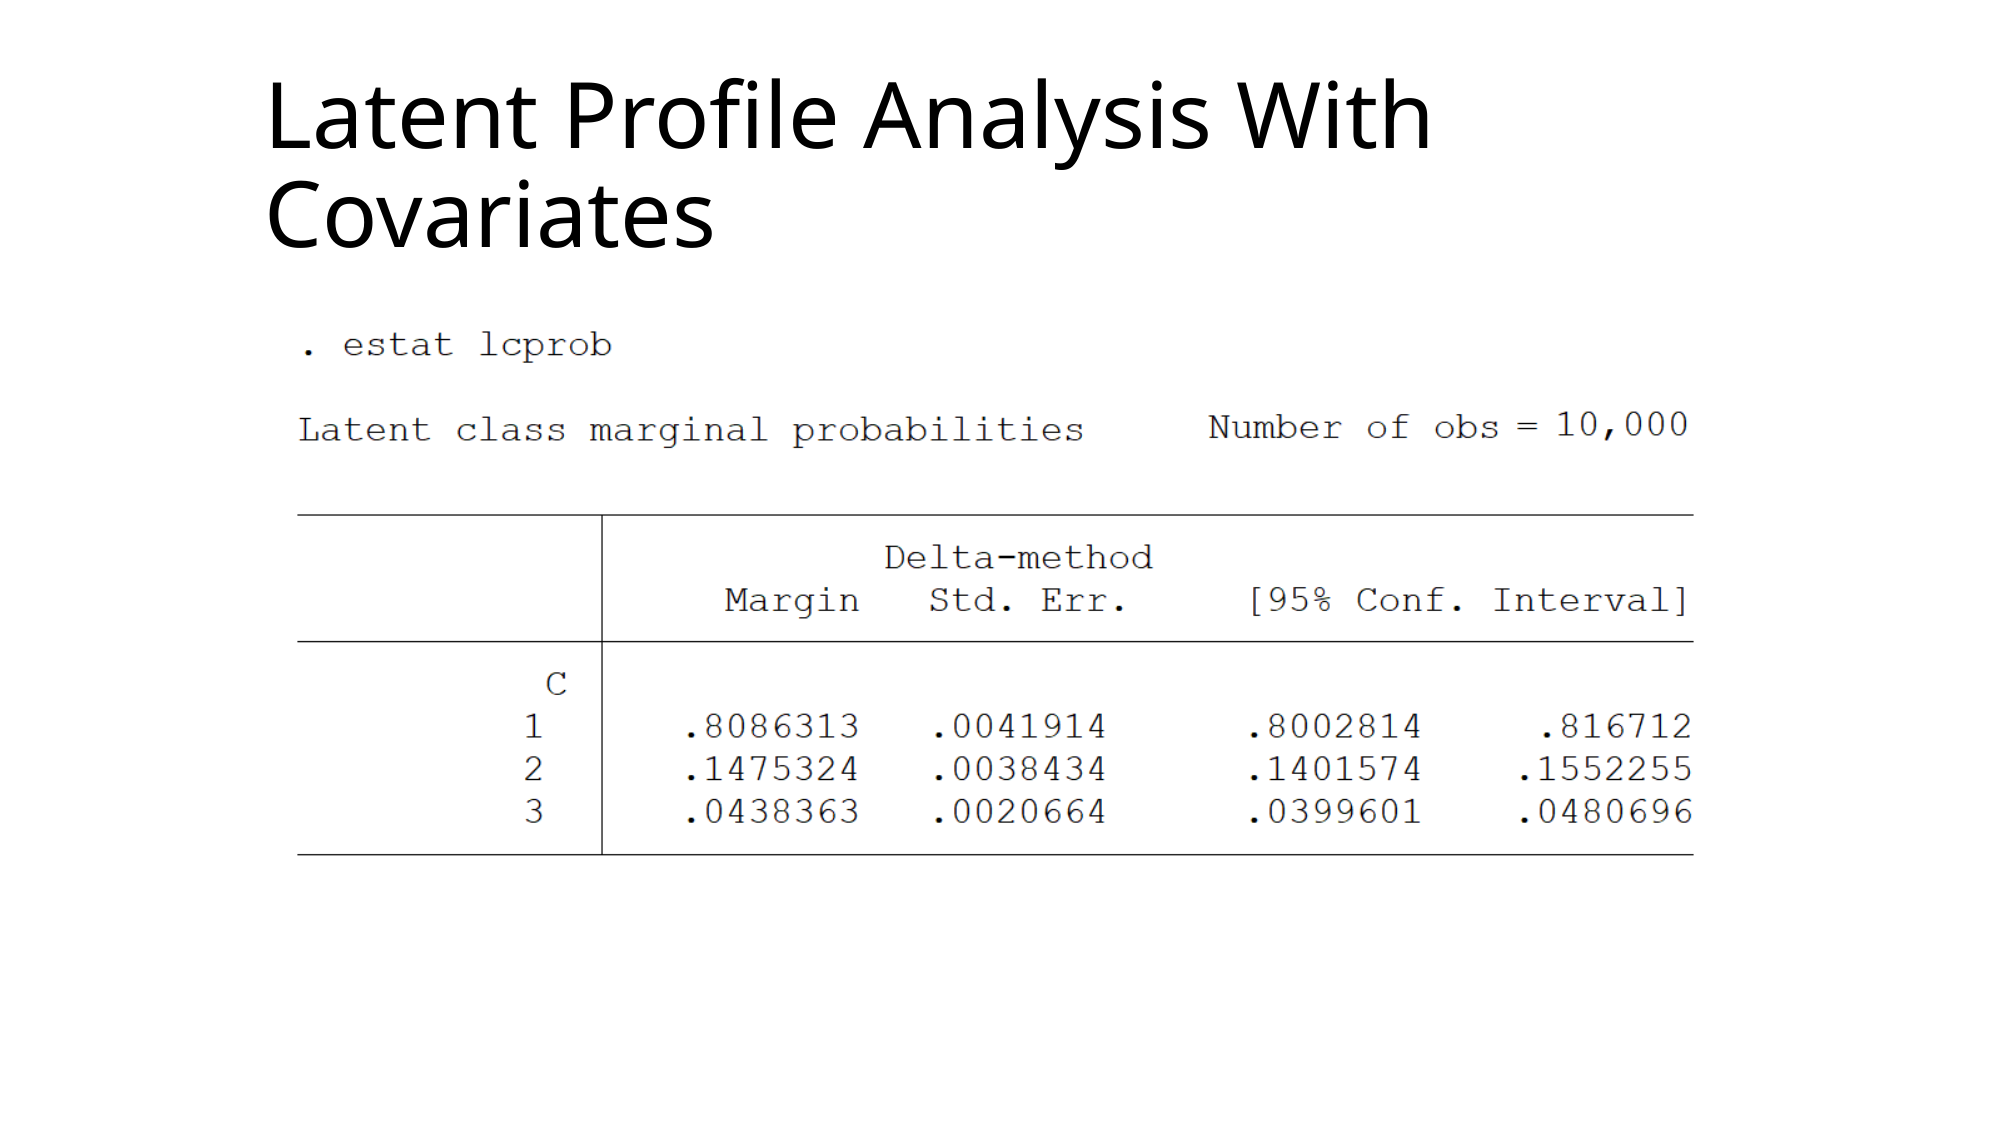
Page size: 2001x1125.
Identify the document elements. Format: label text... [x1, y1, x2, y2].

title Latent Profile Analysis With Covariates [249, 99, 1750, 238]
picture [285, 324, 1715, 873]
